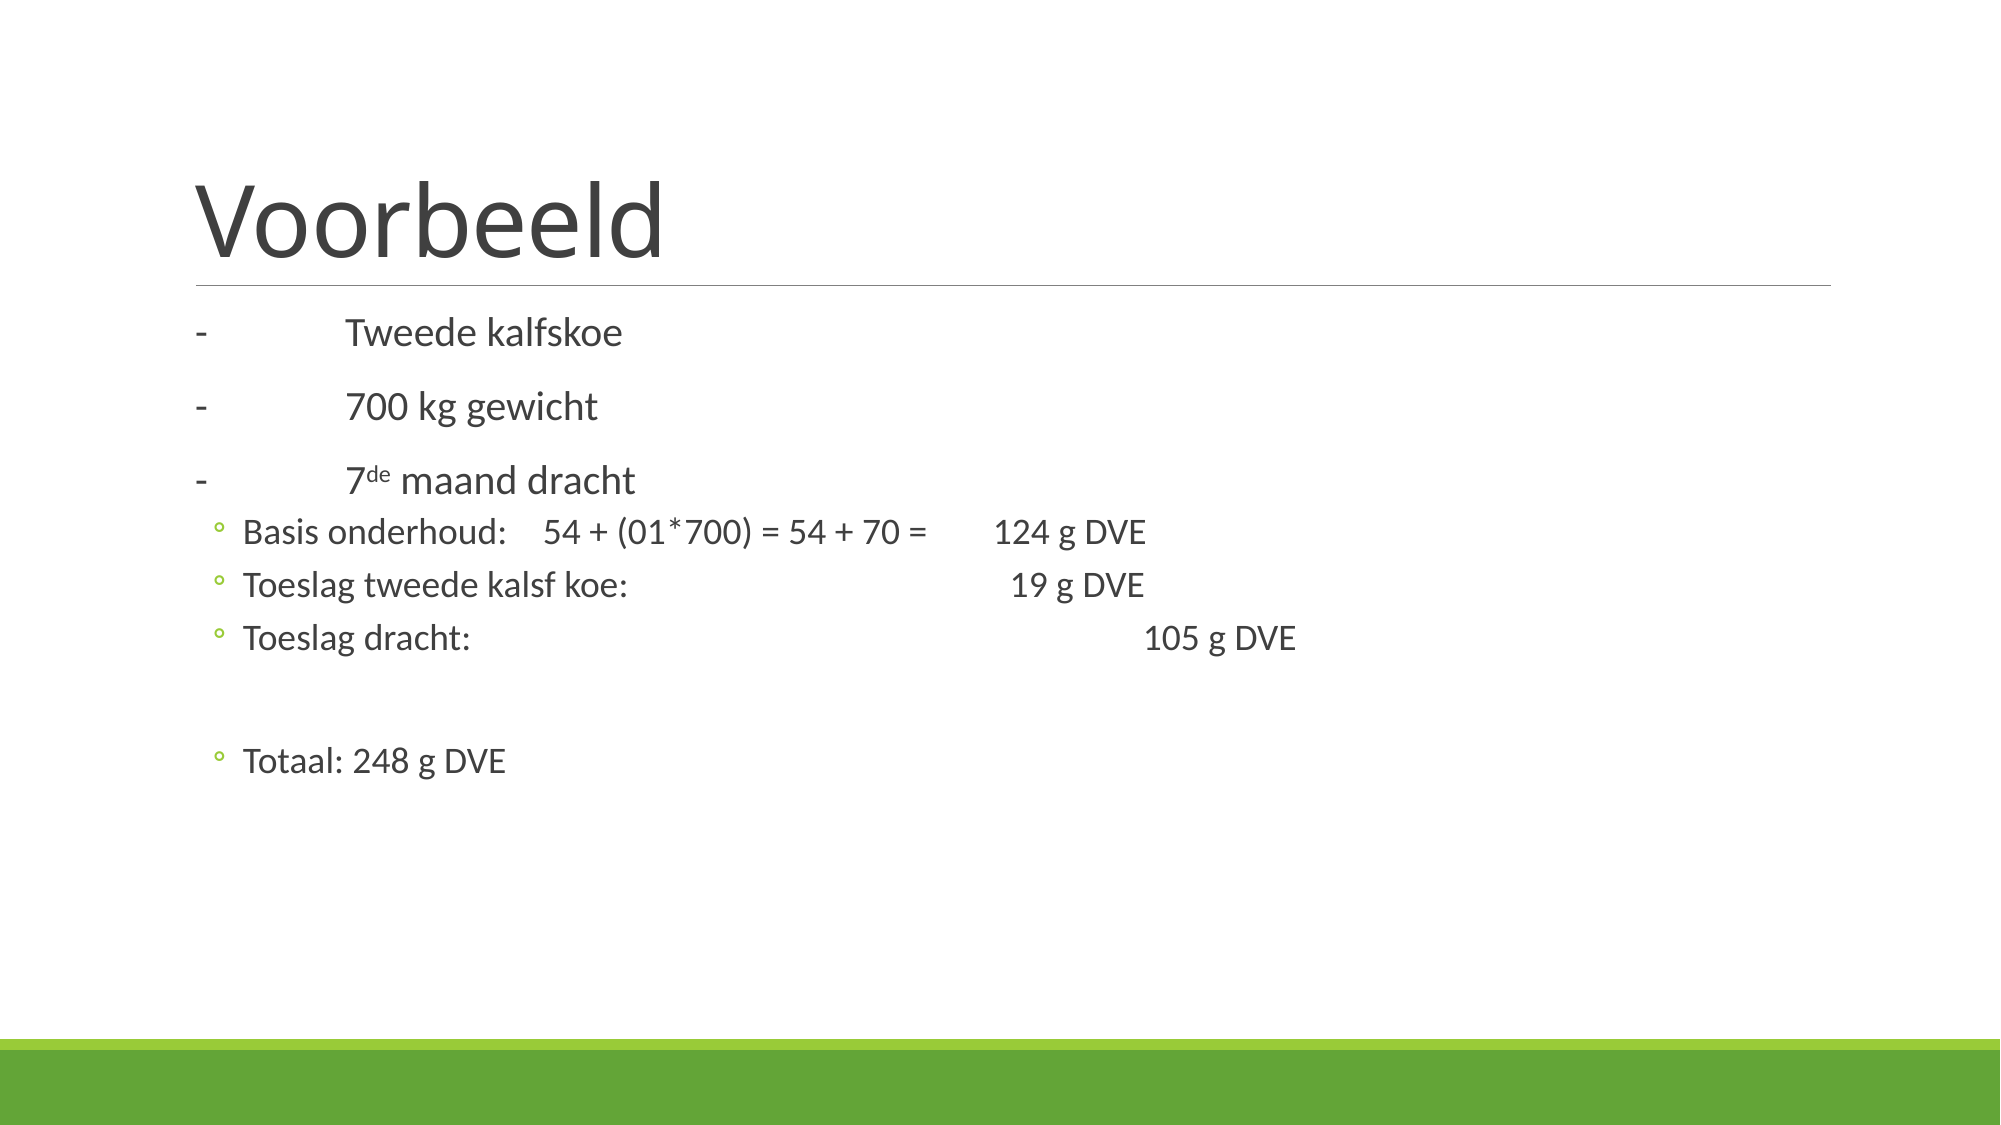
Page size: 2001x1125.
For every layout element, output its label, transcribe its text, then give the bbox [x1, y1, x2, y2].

list - Tweede kalfskoe - 700 kg gewicht - 7de maand dracht Basis onderhoud: 54 + (01*700) = 54 + 70 = 124 g DVE Toeslag tweede kalsf koe: 19 g DVE Toeslag dracht: 105 g DVE Totaal: 248 g DVE [180, 302, 1830, 963]
title Voorbeeld [180, 47, 1830, 285]
